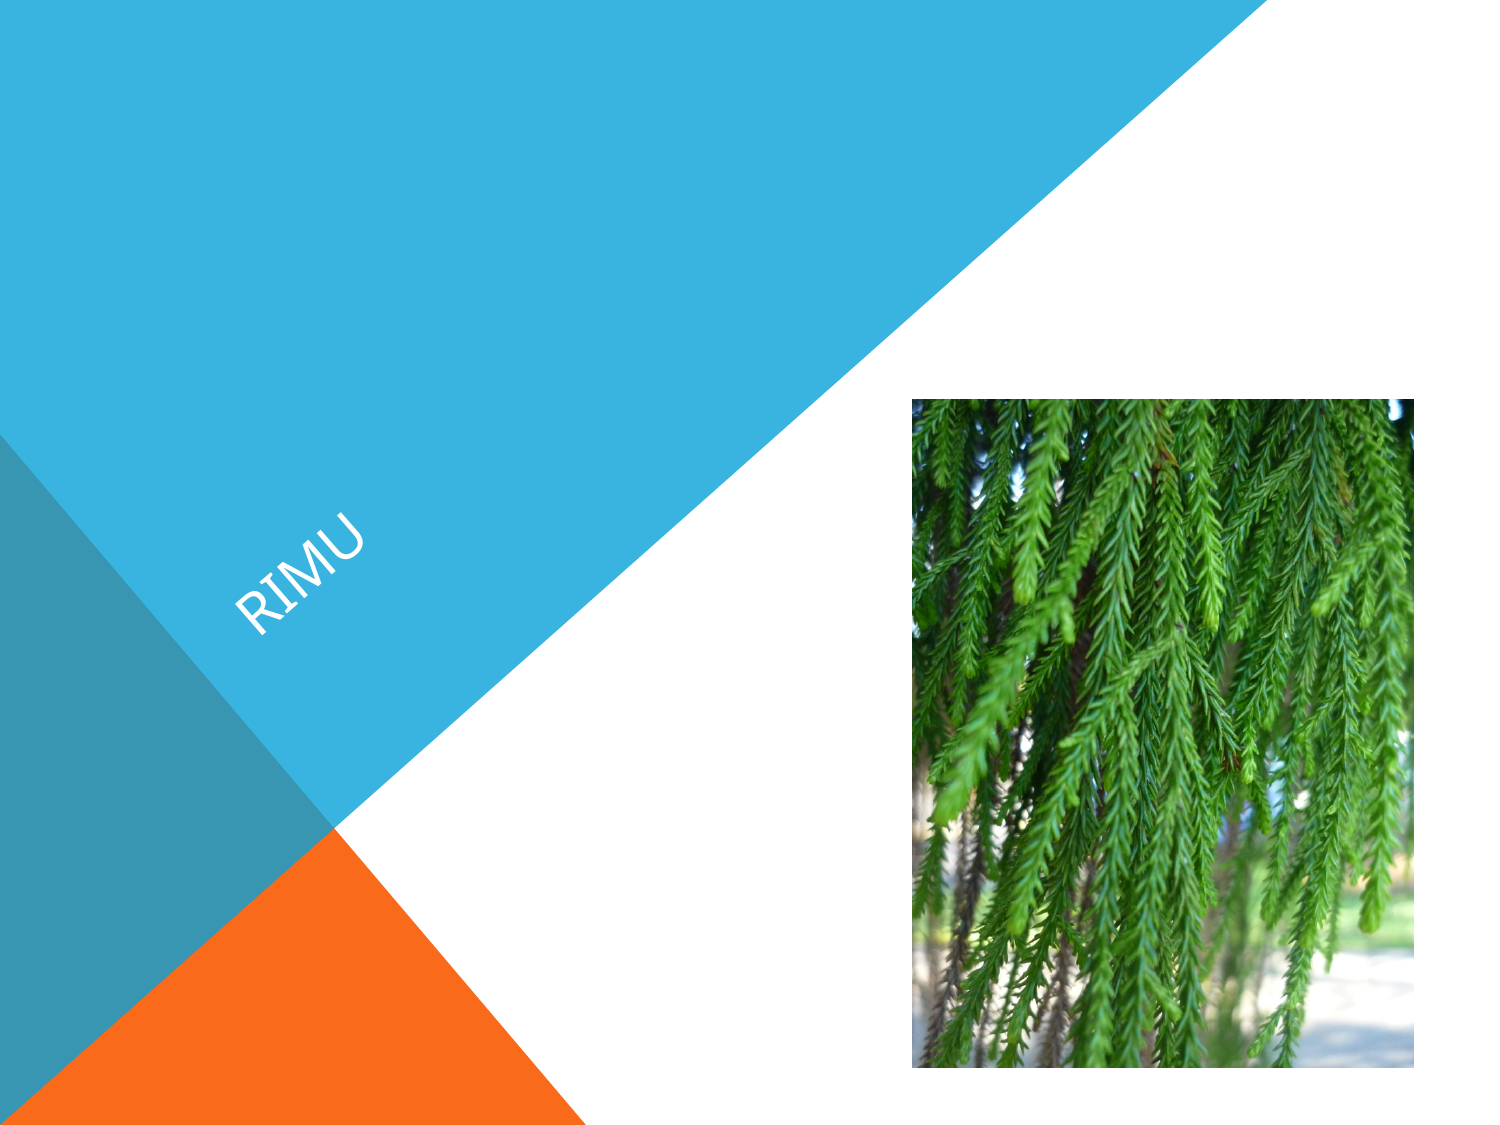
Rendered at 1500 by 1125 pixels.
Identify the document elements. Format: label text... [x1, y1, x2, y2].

title Rimu [137, 0, 900, 659]
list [912, 399, 1414, 1068]
